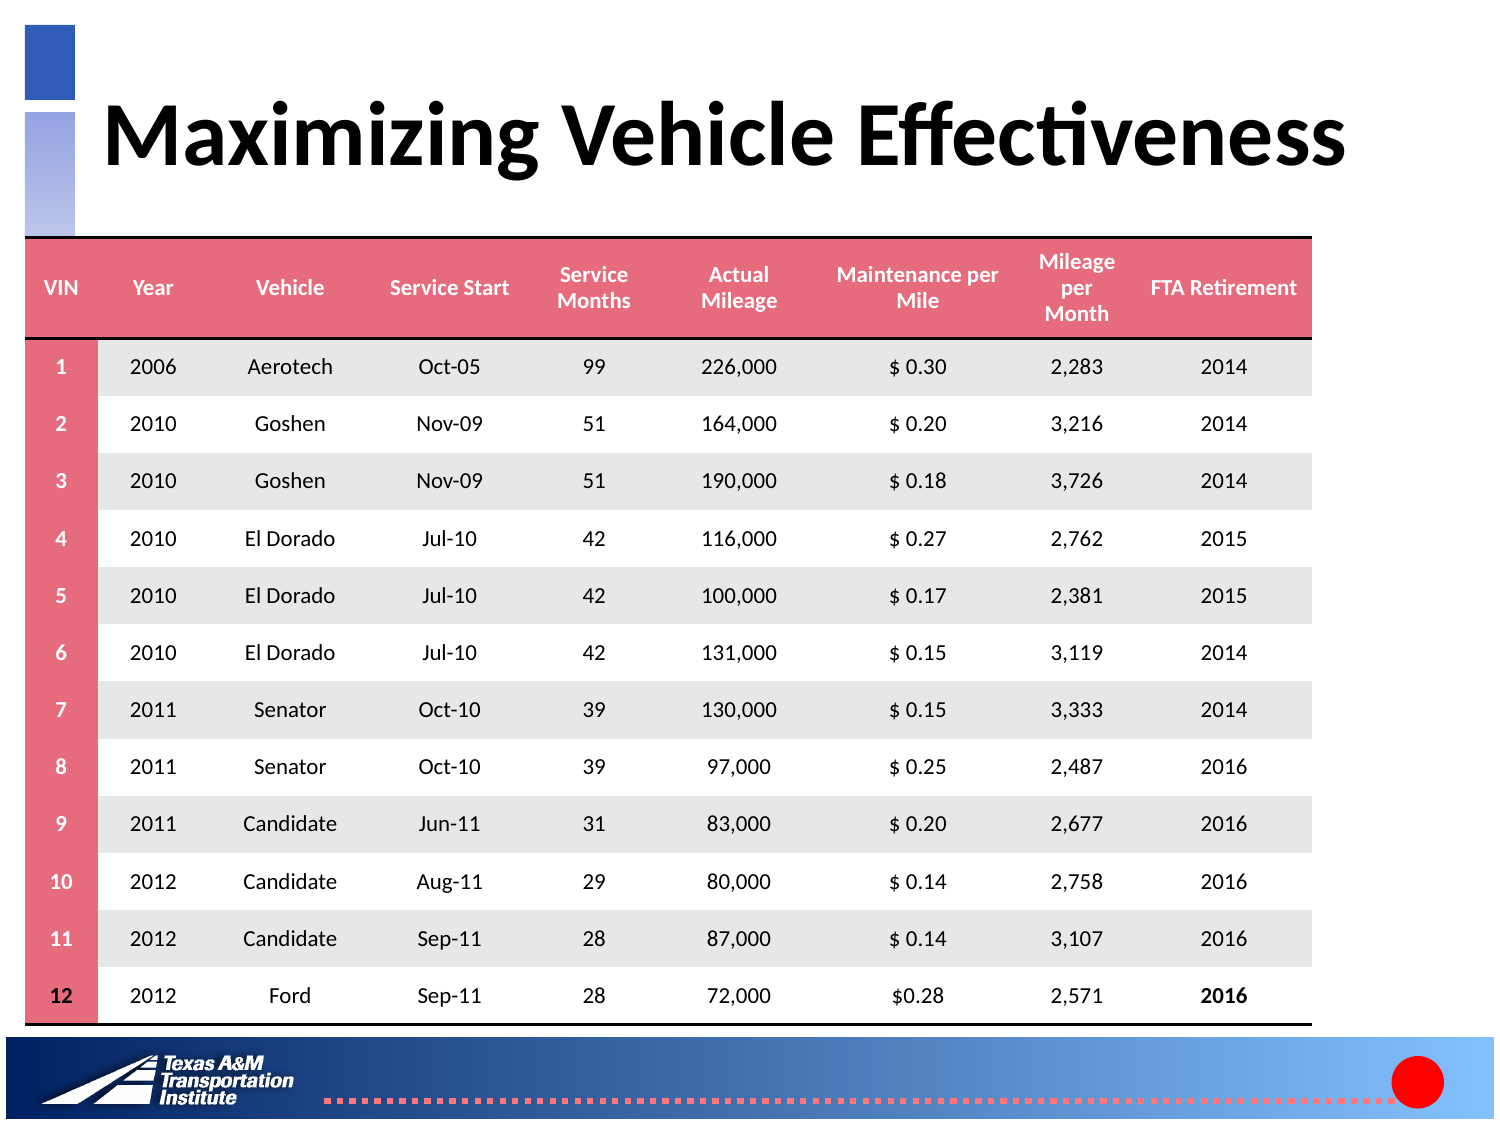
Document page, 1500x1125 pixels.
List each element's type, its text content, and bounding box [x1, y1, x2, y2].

table_cell 100,000 [660, 567, 818, 624]
table_cell 5 [25, 567, 98, 624]
table_cell 2014 [1136, 681, 1312, 739]
table_cell $ 0.27 [818, 510, 1018, 567]
table_cell 2015 [1136, 510, 1312, 567]
table_cell 7 [25, 681, 98, 739]
table_cell $ 0.25 [818, 739, 1018, 796]
table_cell 2016 [1136, 910, 1312, 967]
table_cell $ 0.20 [818, 396, 1018, 453]
table_cell 3,333 [1018, 681, 1136, 739]
table_cell 8 [25, 739, 98, 796]
table_cell $0.28 [818, 967, 1018, 1023]
table_cell 2010 [98, 567, 209, 624]
title Maximizing Vehicle Effectiveness [87, 24, 1425, 233]
table_cell Senator [209, 739, 372, 796]
table_cell 2016 [1136, 853, 1312, 910]
table_cell $ 0.14 [818, 853, 1018, 910]
table_cell 2010 [98, 453, 209, 510]
table_cell 2016 [1136, 967, 1312, 1023]
table_cell 2,677 [1018, 796, 1136, 853]
table_cell Sep-11 [372, 967, 528, 1023]
table_cell El Dorado [209, 510, 372, 567]
table_cell $ 0.15 [818, 681, 1018, 739]
table_cell Jul-10 [372, 624, 528, 681]
table_cell 2011 [98, 739, 209, 796]
table_cell 87,000 [660, 910, 818, 967]
table_cell 2011 [98, 796, 209, 853]
table_cell Jun-11 [372, 796, 528, 853]
table_cell 9 [25, 796, 98, 853]
table_cell 2014 [1136, 340, 1312, 396]
table_cell 2,283 [1018, 340, 1136, 396]
table_cell Jul-10 [372, 510, 528, 567]
table_cell 97,000 [660, 739, 818, 796]
table_header Vehicle [209, 239, 372, 337]
table_cell Sep-11 [372, 910, 528, 967]
table_header Service Months [528, 239, 660, 337]
table_cell 3 [25, 453, 98, 510]
table_cell Oct-05 [372, 340, 528, 396]
table_cell 2014 [1136, 624, 1312, 681]
table_header Actual Mileage [660, 239, 818, 337]
table_cell Goshen [209, 453, 372, 510]
table_cell Aerotech [209, 340, 372, 396]
table_cell 2014 [1136, 396, 1312, 453]
table_cell 2014 [1136, 453, 1312, 510]
table_cell 2012 [98, 910, 209, 967]
table_cell El Dorado [209, 567, 372, 624]
table_cell 2,571 [1018, 967, 1136, 1023]
table_cell 83,000 [660, 796, 818, 853]
table_cell Jul-10 [372, 567, 528, 624]
table_cell 2010 [98, 396, 209, 453]
picture [37, 1037, 300, 1125]
table_cell 2012 [98, 853, 209, 910]
table_cell 6 [25, 624, 98, 681]
table_header Year [98, 239, 209, 337]
table_cell 2012 [98, 967, 209, 1023]
table_header Mileage per Month [1018, 239, 1136, 337]
table_cell 226,000 [660, 340, 818, 396]
table_cell 3,216 [1018, 396, 1136, 453]
table_cell 2016 [1136, 739, 1312, 796]
table_cell Candidate [209, 796, 372, 853]
table_cell 51 [528, 453, 660, 510]
table_cell 4 [25, 510, 98, 567]
table_cell 42 [528, 567, 660, 624]
table_cell 2011 [98, 681, 209, 739]
table_cell 28 [528, 967, 660, 1023]
table_cell $ 0.18 [818, 453, 1018, 510]
table_cell 164,000 [660, 396, 818, 453]
table_cell 2010 [98, 624, 209, 681]
table_cell 11 [25, 910, 98, 967]
table_cell 51 [528, 396, 660, 453]
table_cell Ford [209, 967, 372, 1023]
table_cell 116,000 [660, 510, 818, 567]
table_cell 31 [528, 796, 660, 853]
table_header Service Start [372, 239, 528, 337]
table_cell 29 [528, 853, 660, 910]
table_cell 2,381 [1018, 567, 1136, 624]
table_cell 2 [25, 396, 98, 453]
table_cell $ 0.14 [818, 910, 1018, 967]
table_header FTA Retirement [1136, 239, 1312, 337]
table_cell 2015 [1136, 567, 1312, 624]
table_header VIN [25, 239, 98, 337]
table_cell Nov-09 [372, 453, 528, 510]
table_cell 2010 [98, 510, 209, 567]
table_cell 131,000 [660, 624, 818, 681]
table_cell 2,758 [1018, 853, 1136, 910]
table_cell Candidate [209, 910, 372, 967]
table_cell 2006 [98, 340, 209, 396]
table_cell 3,726 [1018, 453, 1136, 510]
table_cell Oct-10 [372, 739, 528, 796]
table_cell 2,487 [1018, 739, 1136, 796]
table_cell Nov-09 [372, 396, 528, 453]
table_cell 42 [528, 624, 660, 681]
table_cell 10 [25, 853, 98, 910]
table_cell Aug-11 [372, 853, 528, 910]
table_cell 12 [25, 967, 98, 1023]
table_cell 130,000 [660, 681, 818, 739]
table_cell Candidate [209, 853, 372, 910]
table_cell Senator [209, 681, 372, 739]
table_cell 42 [528, 510, 660, 567]
table_cell $ 0.15 [818, 624, 1018, 681]
table_header Maintenance per Mile [818, 239, 1018, 337]
table_cell 28 [528, 910, 660, 967]
table_cell $ 0.17 [818, 567, 1018, 624]
table_cell 3,107 [1018, 910, 1136, 967]
table_cell $ 0.20 [818, 796, 1018, 853]
table_cell Goshen [209, 396, 372, 453]
table_cell 39 [528, 739, 660, 796]
table_cell El Dorado [209, 624, 372, 681]
table_cell 80,000 [660, 853, 818, 910]
table_cell 99 [528, 340, 660, 396]
table_cell Oct-10 [372, 681, 528, 739]
table_cell 72,000 [660, 967, 818, 1023]
table_cell 2016 [1136, 796, 1312, 853]
table_cell $ 0.30 [818, 340, 1018, 396]
table_cell 1 [25, 340, 98, 396]
table_cell 190,000 [660, 453, 818, 510]
table_cell 3,119 [1018, 624, 1136, 681]
table_cell 2,762 [1018, 510, 1136, 567]
table_cell 39 [528, 681, 660, 739]
